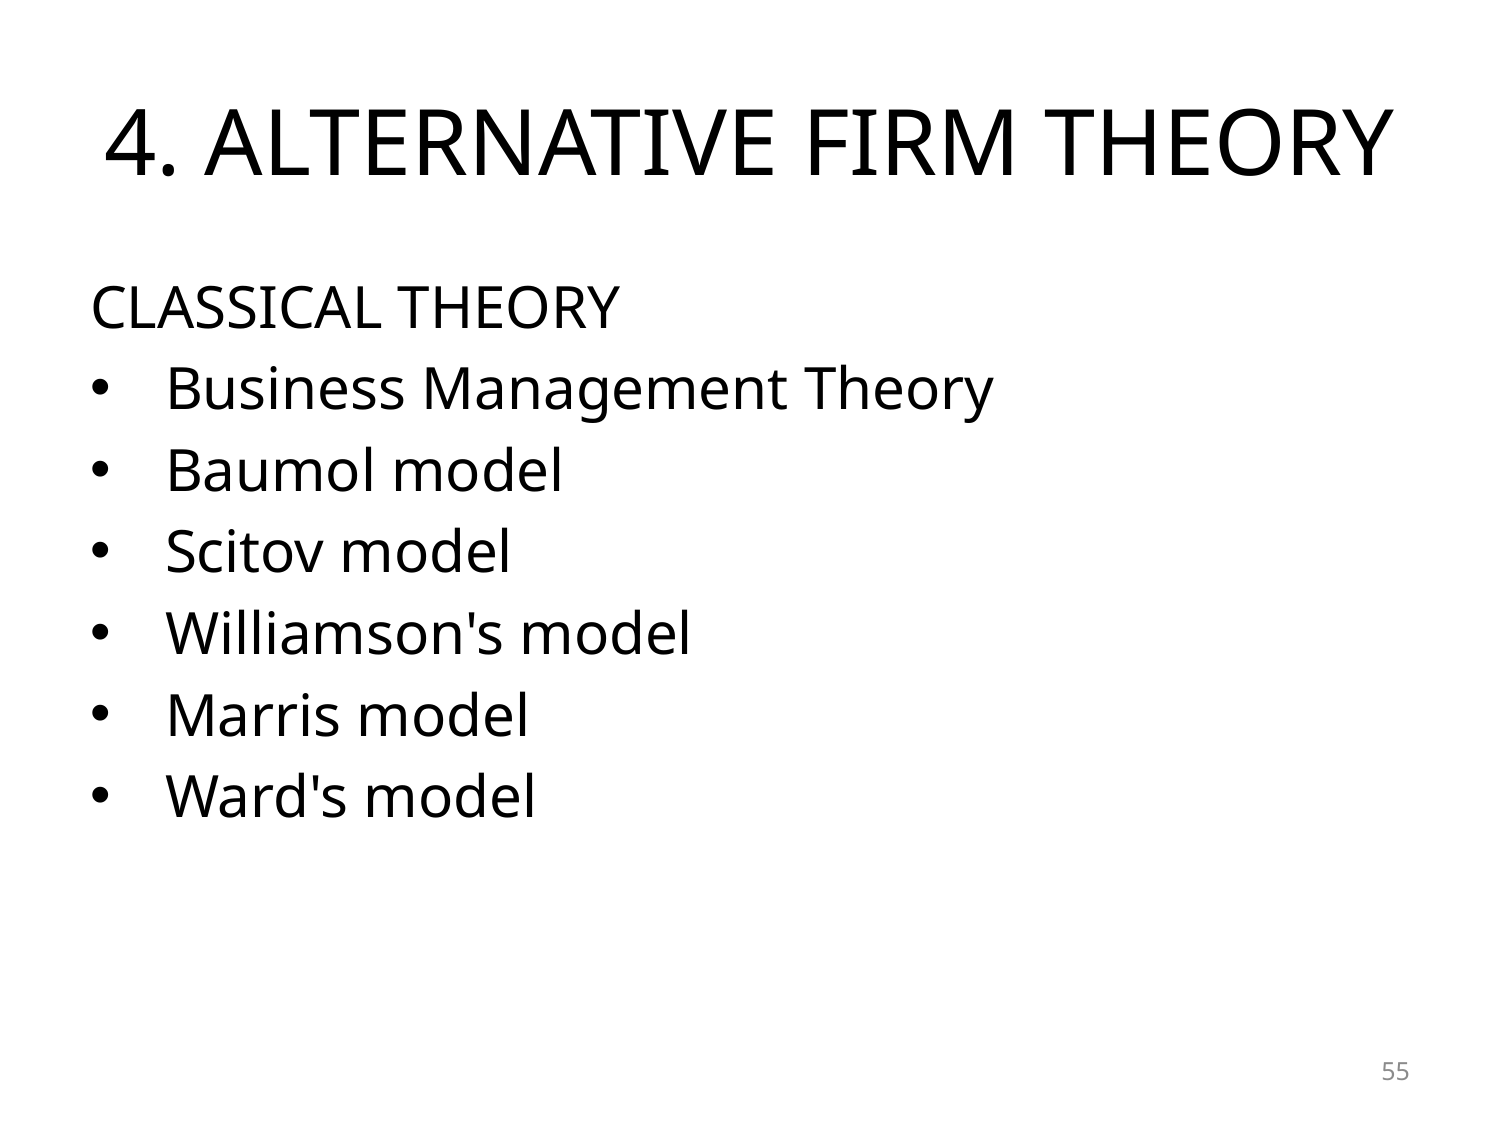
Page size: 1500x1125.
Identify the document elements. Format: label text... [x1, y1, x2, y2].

slide_number 55 [1074, 1042, 1425, 1103]
title 4. ALTERNATIVE FIRM THEORY [75, 45, 1425, 233]
list CLASSICAL THEORY Business Management Theory Baumol model Scitov model Williamson's model Marris model Ward's model [75, 262, 1425, 1005]
